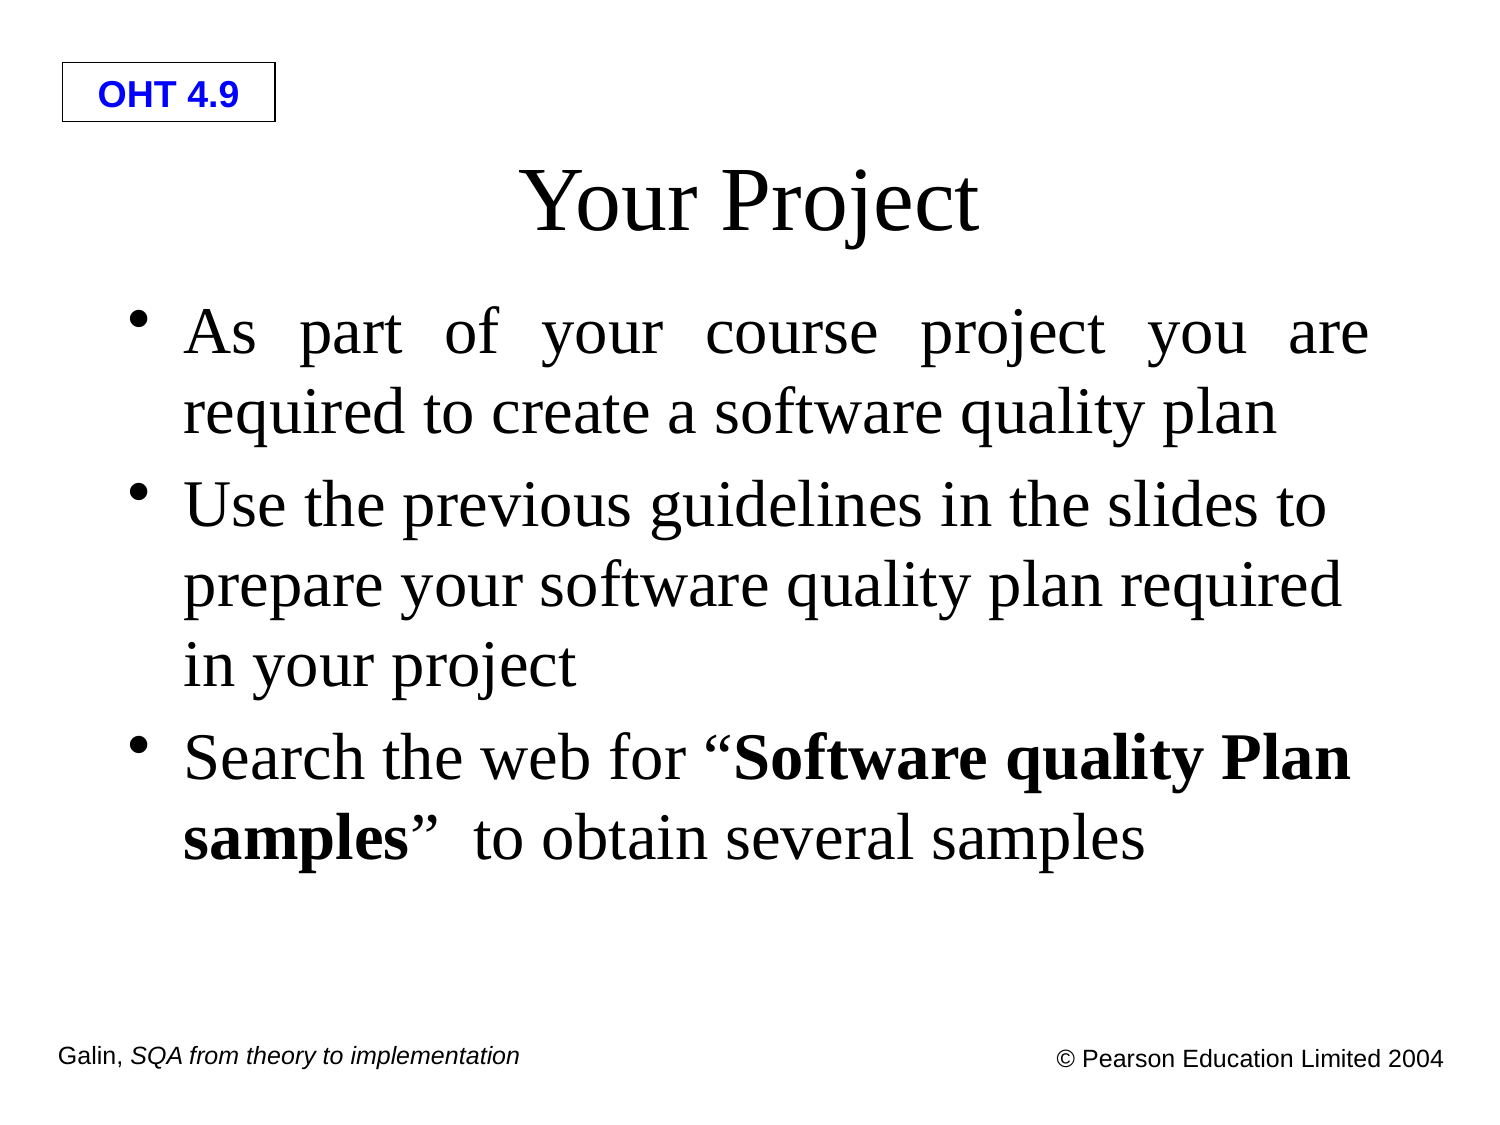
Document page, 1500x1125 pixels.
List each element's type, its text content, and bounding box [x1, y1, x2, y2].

list As part of your course project you are required to create a software quality plan Use the previous guidelines in the slides to prepare your software quality plan required in your project Search the web for “Software quality Plan samples” to obtain several samples [112, 278, 1388, 1001]
title Your Project [112, 99, 1388, 278]
